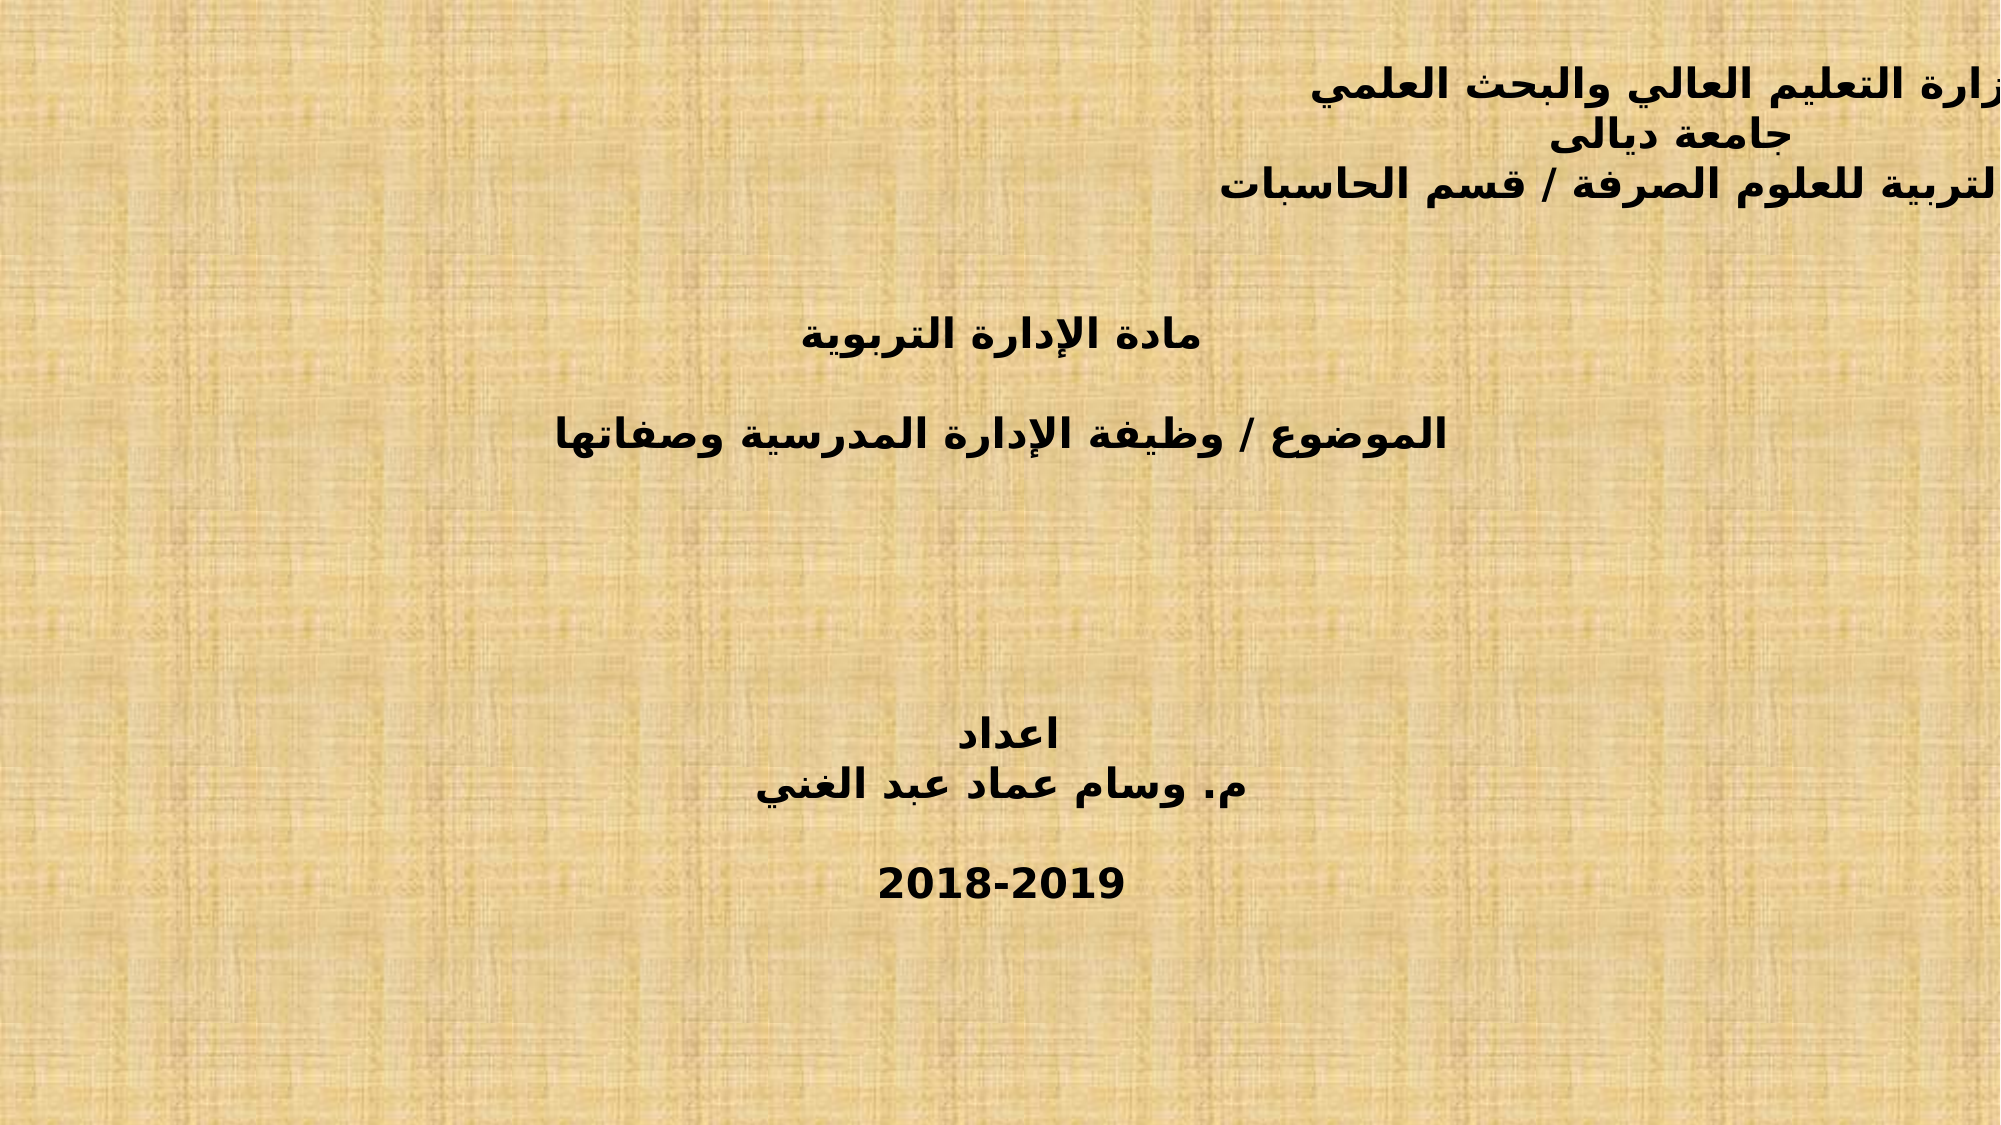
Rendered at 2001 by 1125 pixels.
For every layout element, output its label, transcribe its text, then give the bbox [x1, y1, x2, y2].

text_box وزارة التعليم العالي والبحث العلمي جامعة ديالى كلية التربية للعلوم الصرفة / قسم الحاسبات [1163, 49, 2000, 214]
picture [0, 0, 2001, 1125]
text_box مادة الإدارة التربوية الموضوع / وظيفة الإدارة المدرسية وصفاتها اعداد م. وسام عماد عبد الغني 2018-2019 [501, 299, 1502, 915]
